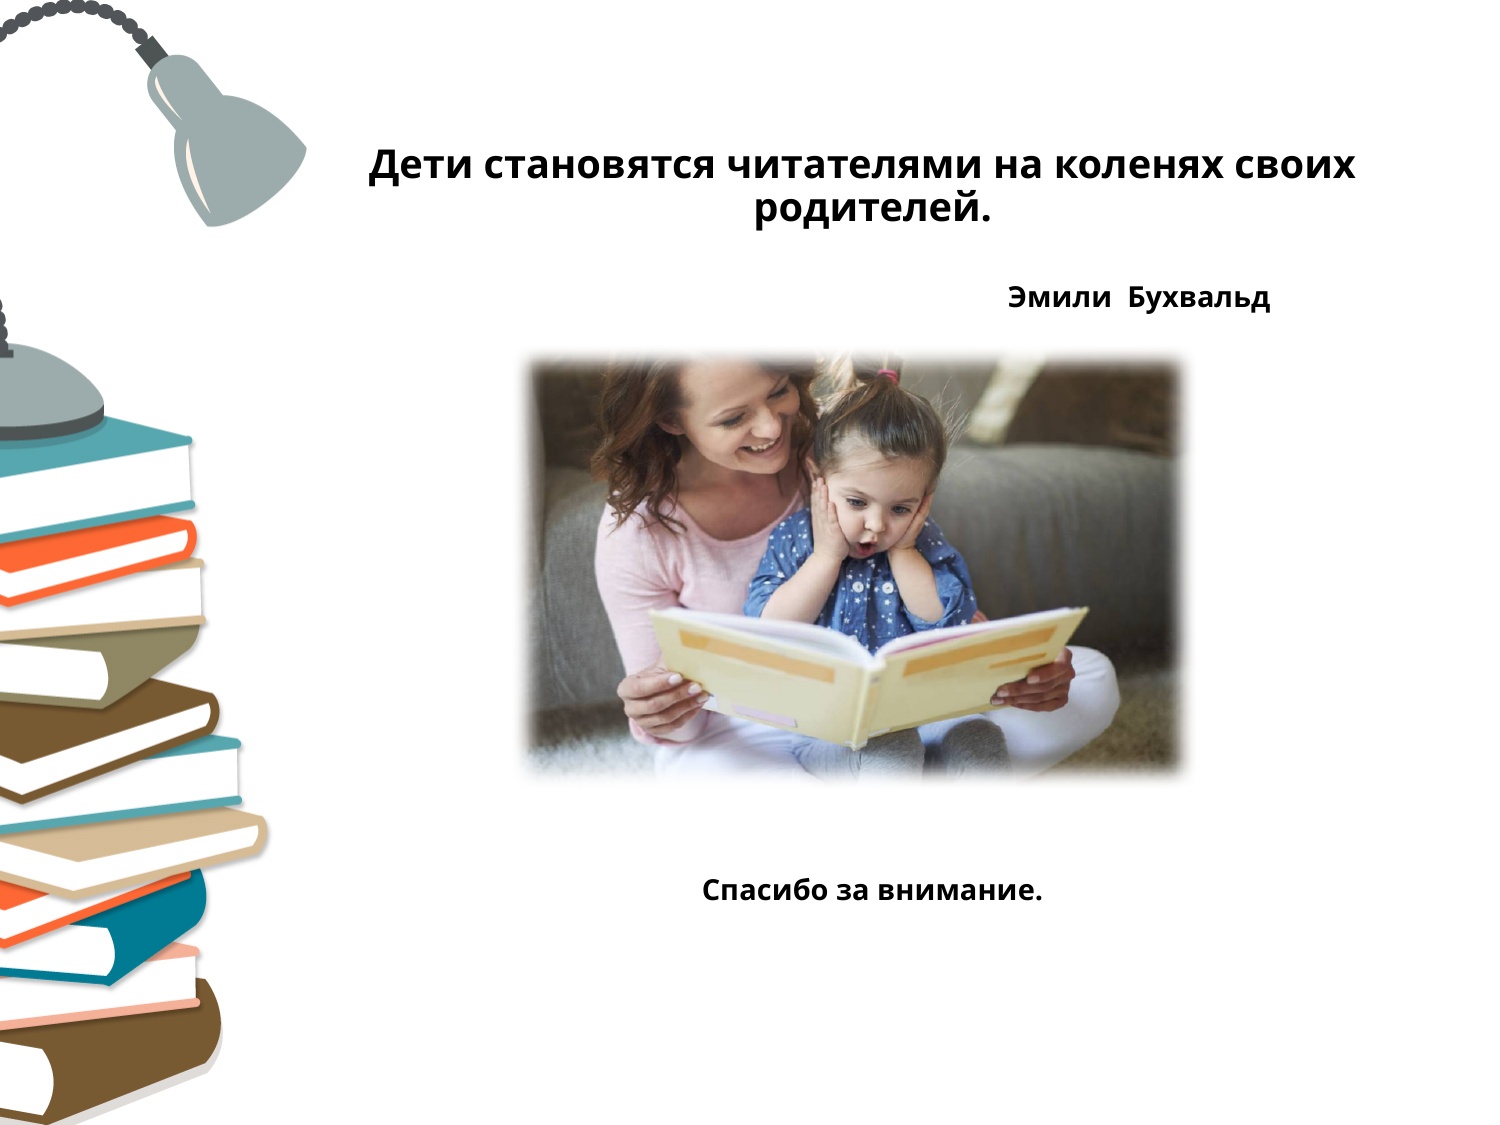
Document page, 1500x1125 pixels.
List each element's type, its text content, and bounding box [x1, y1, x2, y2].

title Дети становятся читателями на коленях своих родителей. Эмили Бухвальд Спасибо за внимание. [297, 131, 1449, 1050]
picture [0, 0, 1500, 1125]
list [511, 344, 1198, 790]
